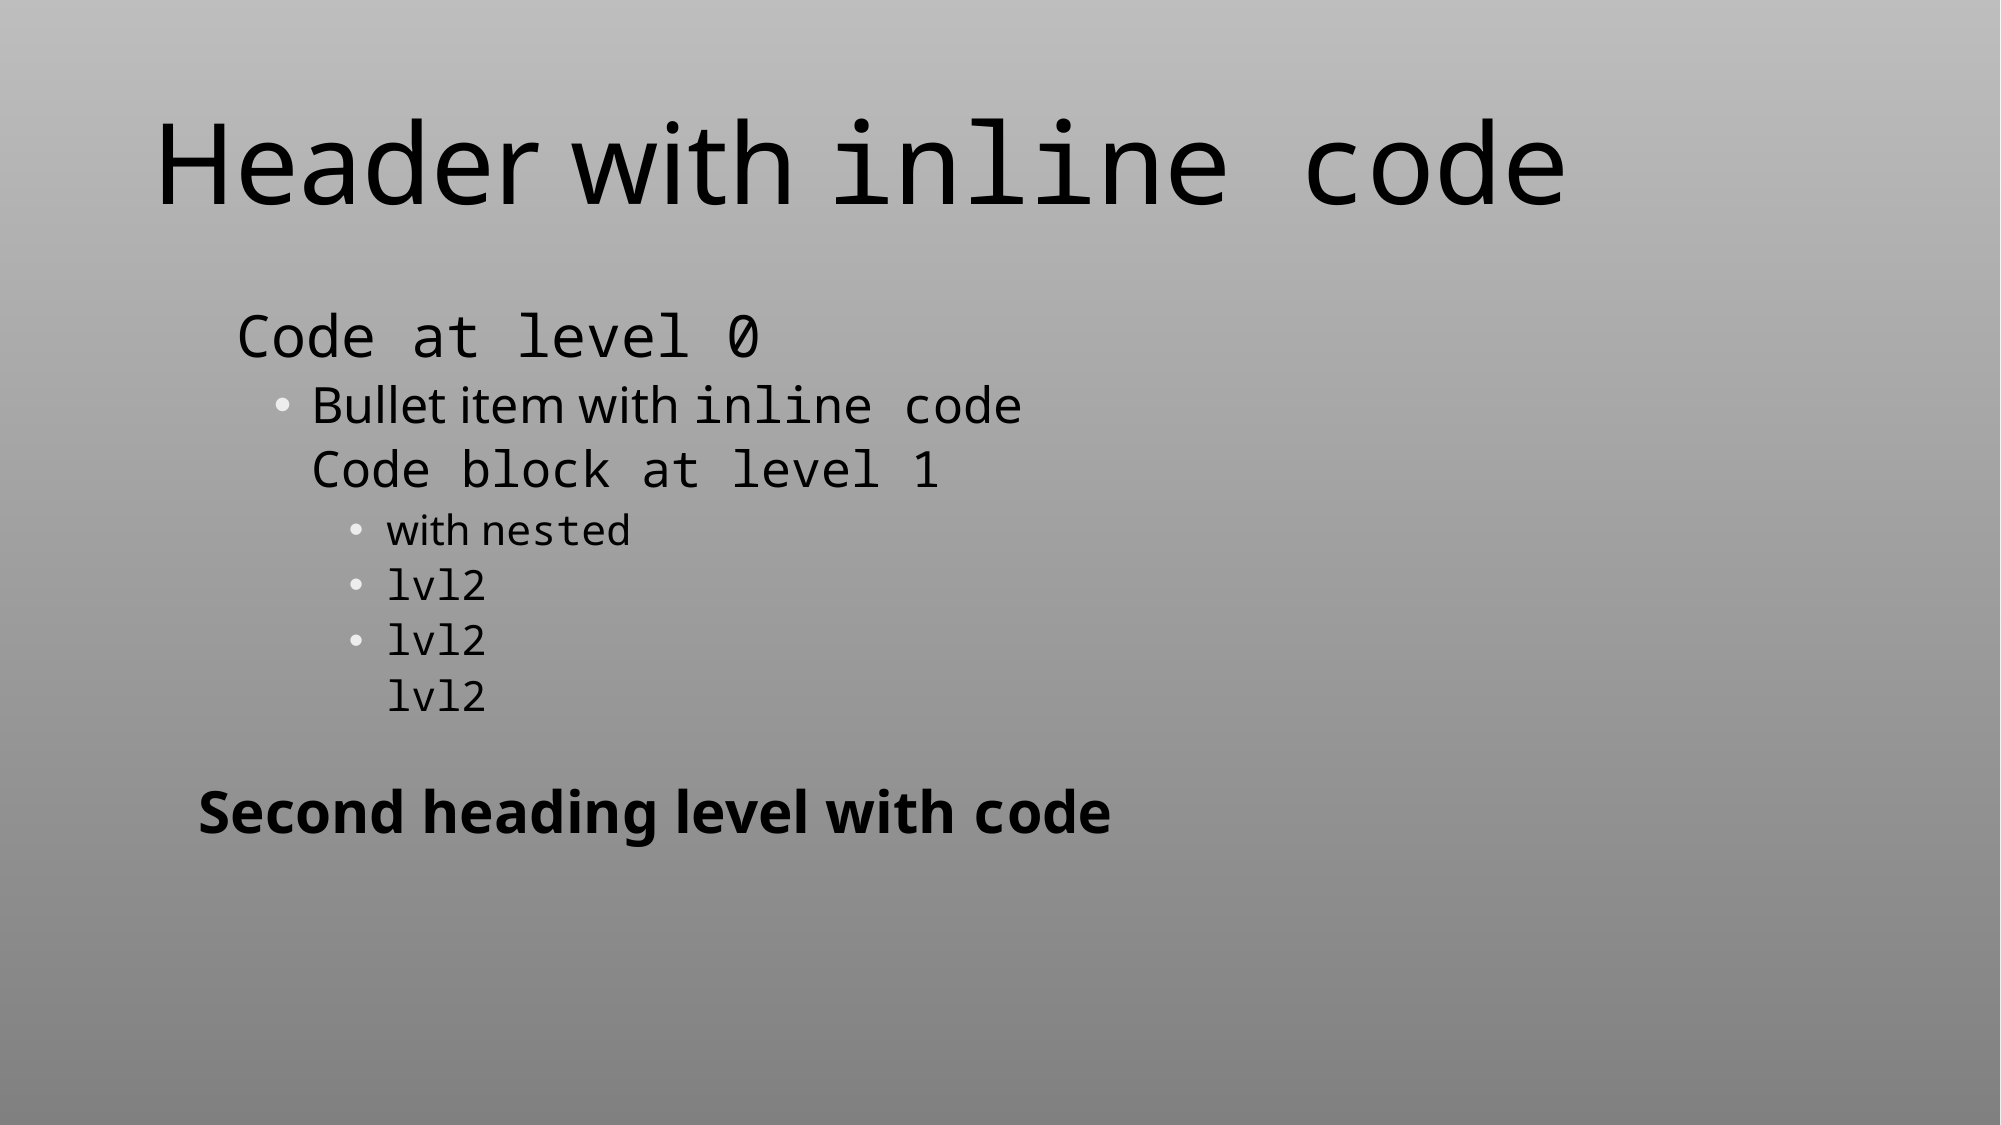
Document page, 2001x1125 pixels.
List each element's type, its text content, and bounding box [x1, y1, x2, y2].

picture [0, 0, 2001, 1125]
title Header with inline code [137, 59, 1863, 278]
list Code at level 0 Bullet item with inline code Code block at level 1 with nested lvl2 lvl2 lvl2 Second heading level with code [183, 299, 1863, 1014]
